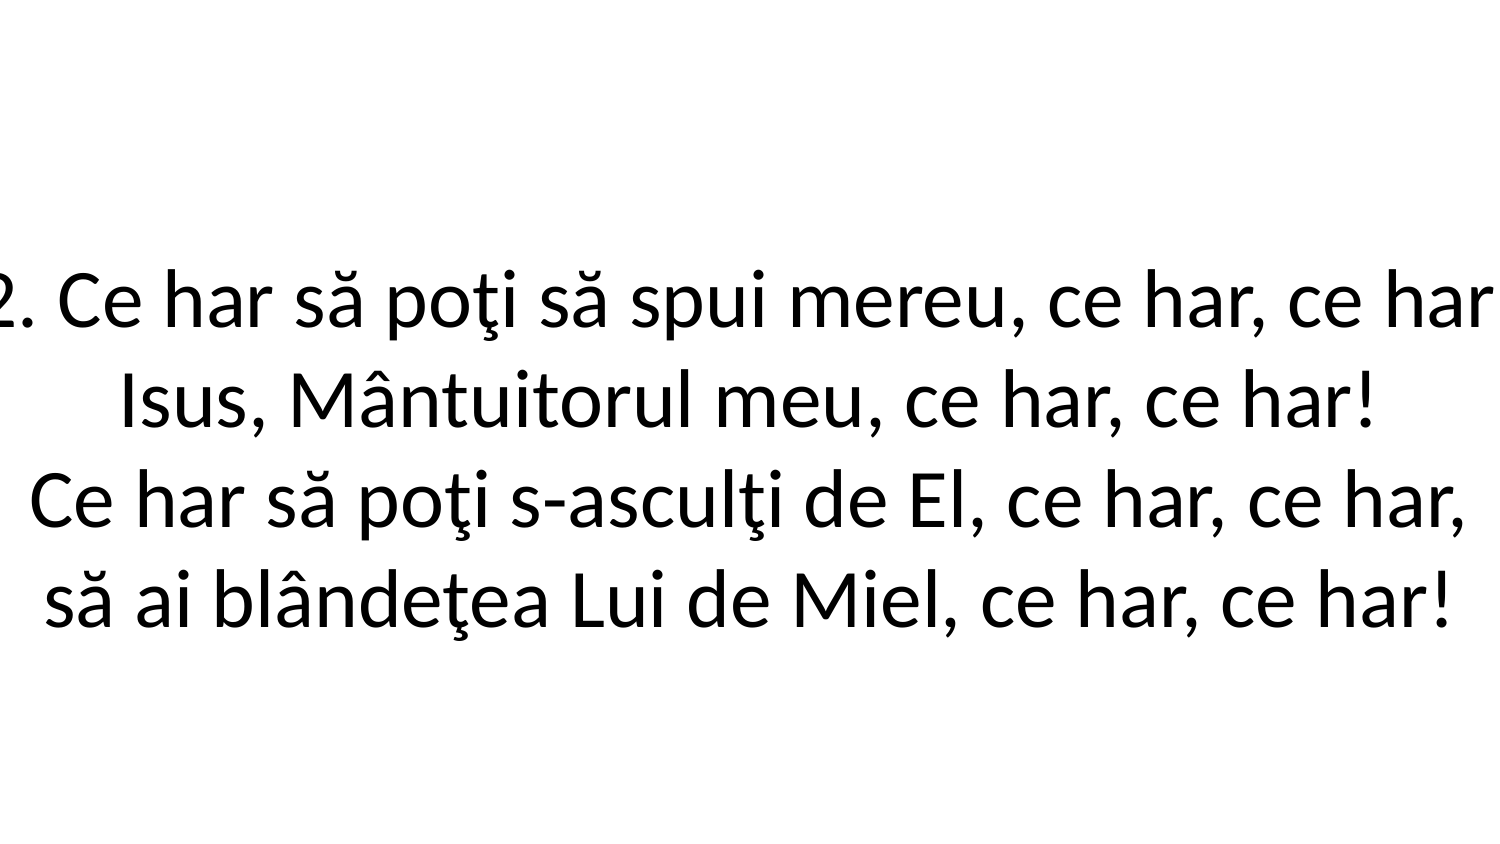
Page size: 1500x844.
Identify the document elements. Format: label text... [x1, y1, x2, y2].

text_box 2. Ce har să poţi să spui mereu, ce har, ce har! Isus, Mântuitorul meu, ce har, ce har! Ce har să poţi s-asculţi de El, ce har, ce har, să ai blândeţea Lui de Miel, ce har, ce har! [0, 192, 1500, 652]
